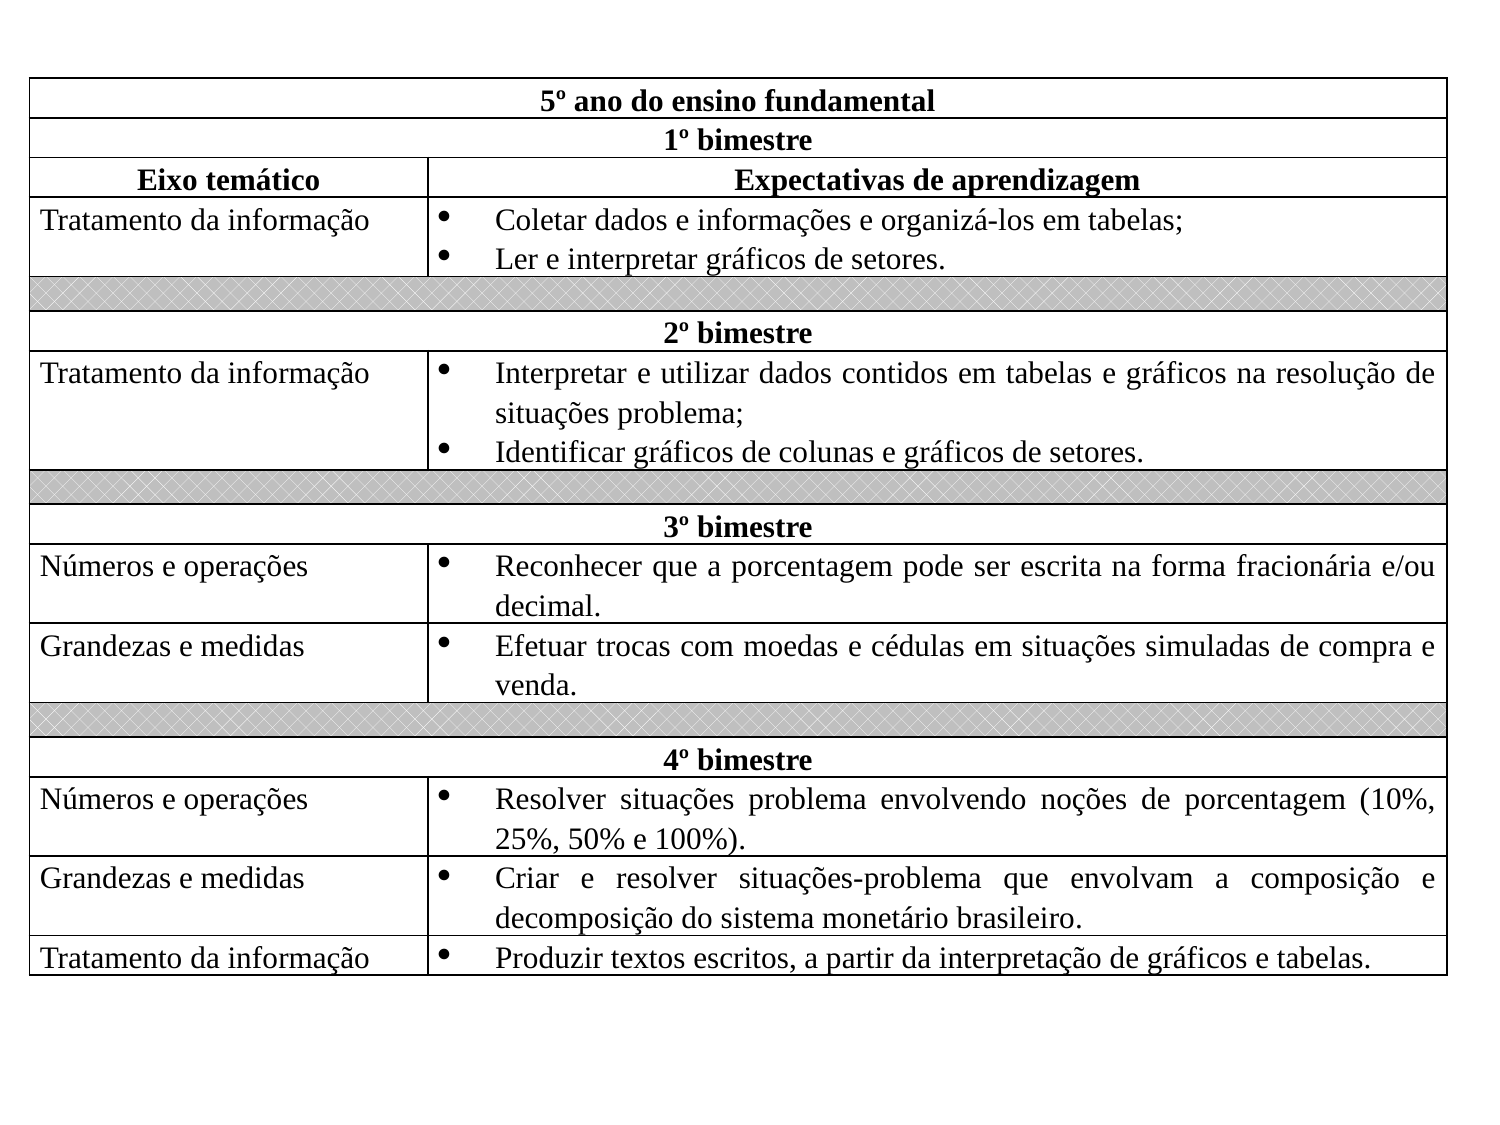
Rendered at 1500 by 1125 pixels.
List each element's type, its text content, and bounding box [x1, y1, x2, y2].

table_cell Grandezas e medidas [30, 857, 427, 935]
table_cell Tratamento da informação [30, 352, 427, 469]
table_cell Expectativas de aprendizagem [429, 158, 1446, 196]
table_cell Tratamento da informação [30, 198, 427, 276]
table_cell Números e operações [30, 778, 427, 855]
table_cell [30, 471, 1446, 503]
table_cell Coletar dados e informações e organizá-los em tabelas; Ler e interpretar gráficos de setores. [429, 198, 1446, 276]
table_cell [30, 277, 1446, 310]
table_cell 2º bimestre [30, 312, 1446, 350]
table_cell Interpretar e utilizar dados contidos em tabelas e gráficos na resolução de situações problema; Identificar gráficos de colunas e gráficos de setores. [429, 352, 1446, 469]
table_cell Criar e resolver situações-problema que envolvam a composição e decomposição do sistema monetário brasileiro. [429, 857, 1446, 935]
table_cell 1º bimestre [30, 119, 1446, 157]
table_cell 3º bimestre [30, 505, 1446, 543]
table_cell Grandezas e medidas [30, 624, 427, 702]
table_cell Números e operações [30, 545, 427, 622]
table_header 5º ano do ensino fundamental [30, 79, 1446, 117]
table_cell Eixo temático [30, 158, 427, 196]
table_cell [30, 703, 1446, 736]
table_cell 4º bimestre [30, 738, 1446, 776]
table_cell Resolver situações problema envolvendo noções de porcentagem (10%, 25%, 50% e 100%). [429, 778, 1446, 855]
table_cell Efetuar trocas com moedas e cédulas em situações simuladas de compra e venda. [429, 624, 1446, 702]
table_cell Reconhecer que a porcentagem pode ser escrita na forma fracionária e/ou decimal. [429, 545, 1446, 622]
table_cell Tratamento da informação [30, 936, 427, 974]
table_cell Produzir textos escritos, a partir da interpretação de gráficos e tabelas. [429, 936, 1446, 974]
